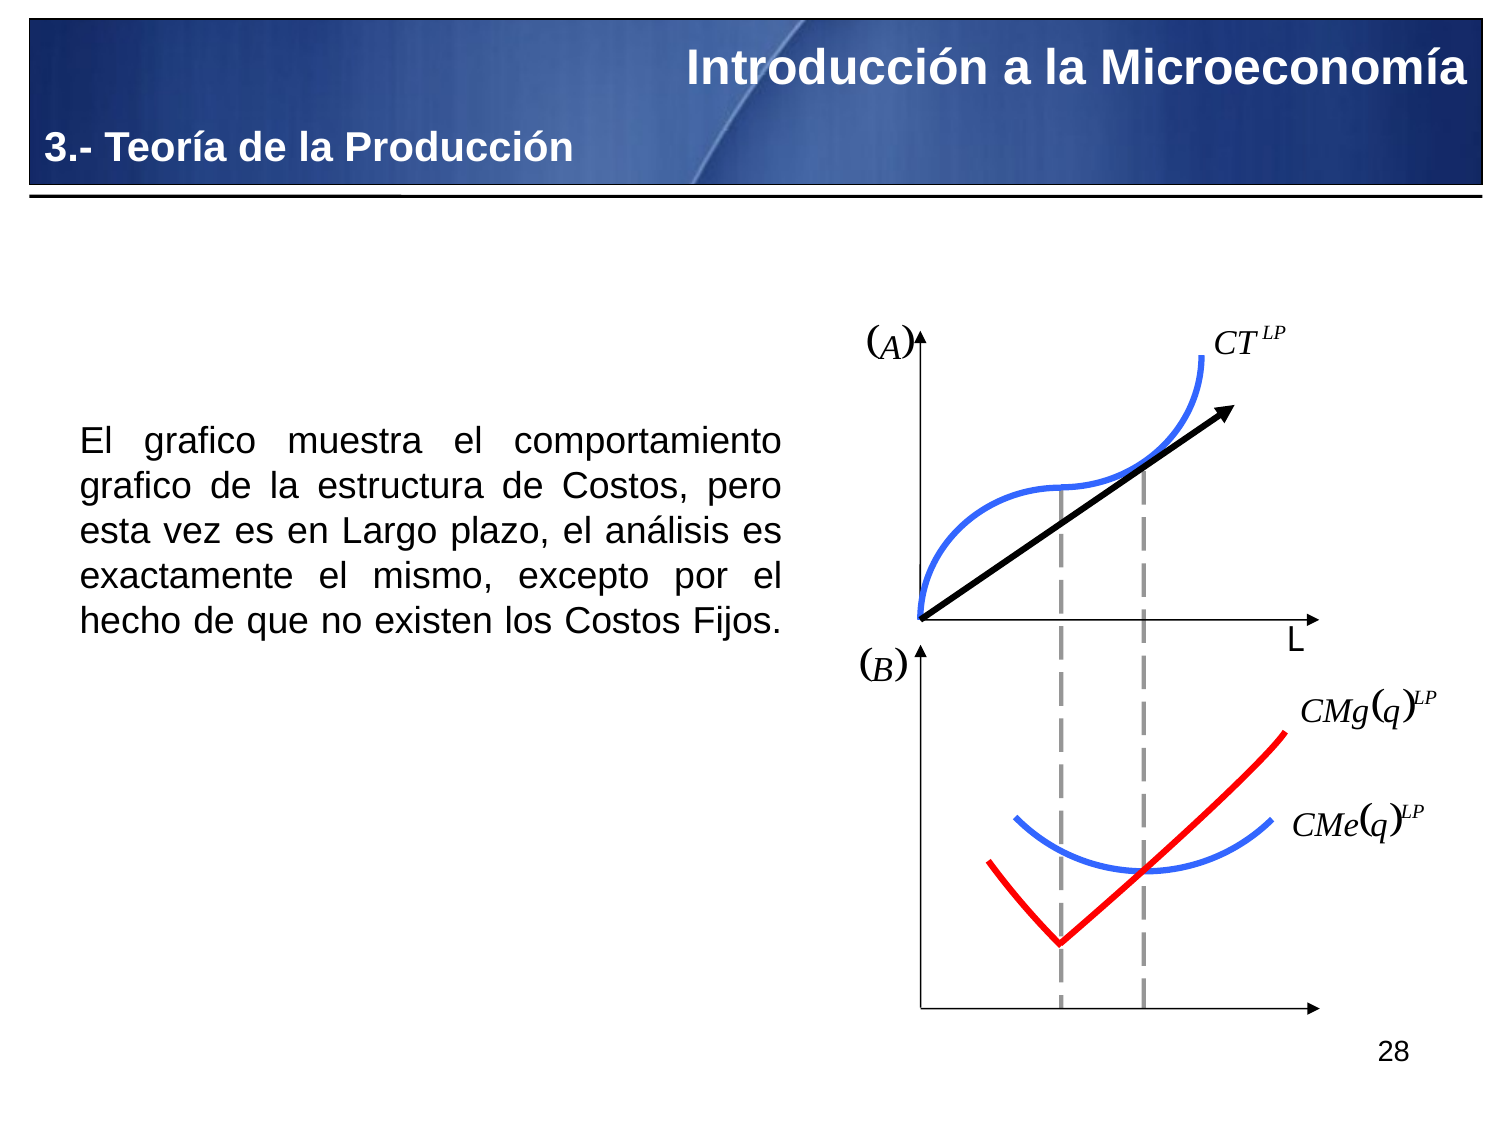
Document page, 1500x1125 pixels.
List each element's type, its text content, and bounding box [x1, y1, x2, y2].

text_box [854, 316, 1444, 1009]
text_box El grafico muestra el comportamiento grafico de la estructura de Costos, pero esta vez es en Largo plazo, el análisis es exactamente el mismo, excepto por el hecho de que no existen los Costos Fijos. [64, 408, 798, 649]
text_box 3.- Teoría de la Producción [29, 112, 632, 178]
slide_number 28 [1074, 1024, 1426, 1103]
text_box Introducción a la Microeconomía [608, 26, 1483, 102]
text_box [29, 19, 1483, 185]
